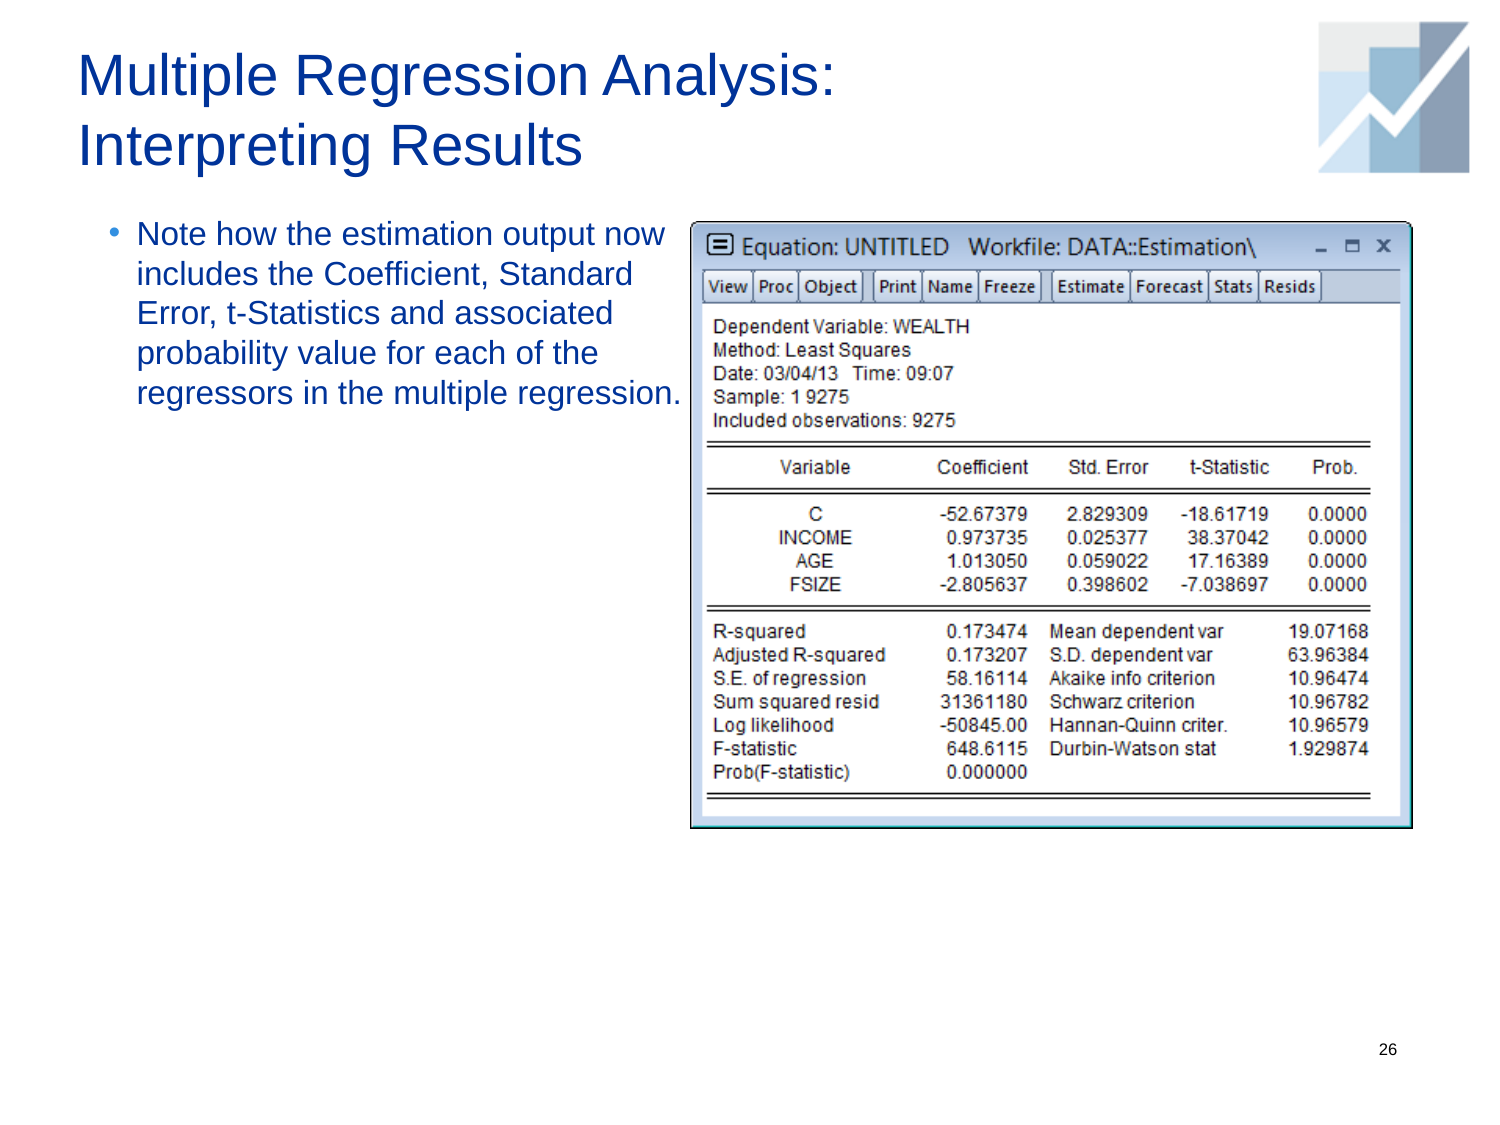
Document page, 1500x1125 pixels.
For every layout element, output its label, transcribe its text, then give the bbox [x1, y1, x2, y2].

picture [690, 220, 1413, 830]
text_box Note how the estimation output now includes the Coefficient, Standard Error, t-Statistics and associated probability value for each of the regressors in the multiple regression. [93, 204, 725, 716]
slide_number 26 [1262, 1015, 1413, 1067]
title Multiple Regression Analysis: Interpreting Results [62, 0, 1393, 185]
picture [1393, 11, 1479, 181]
